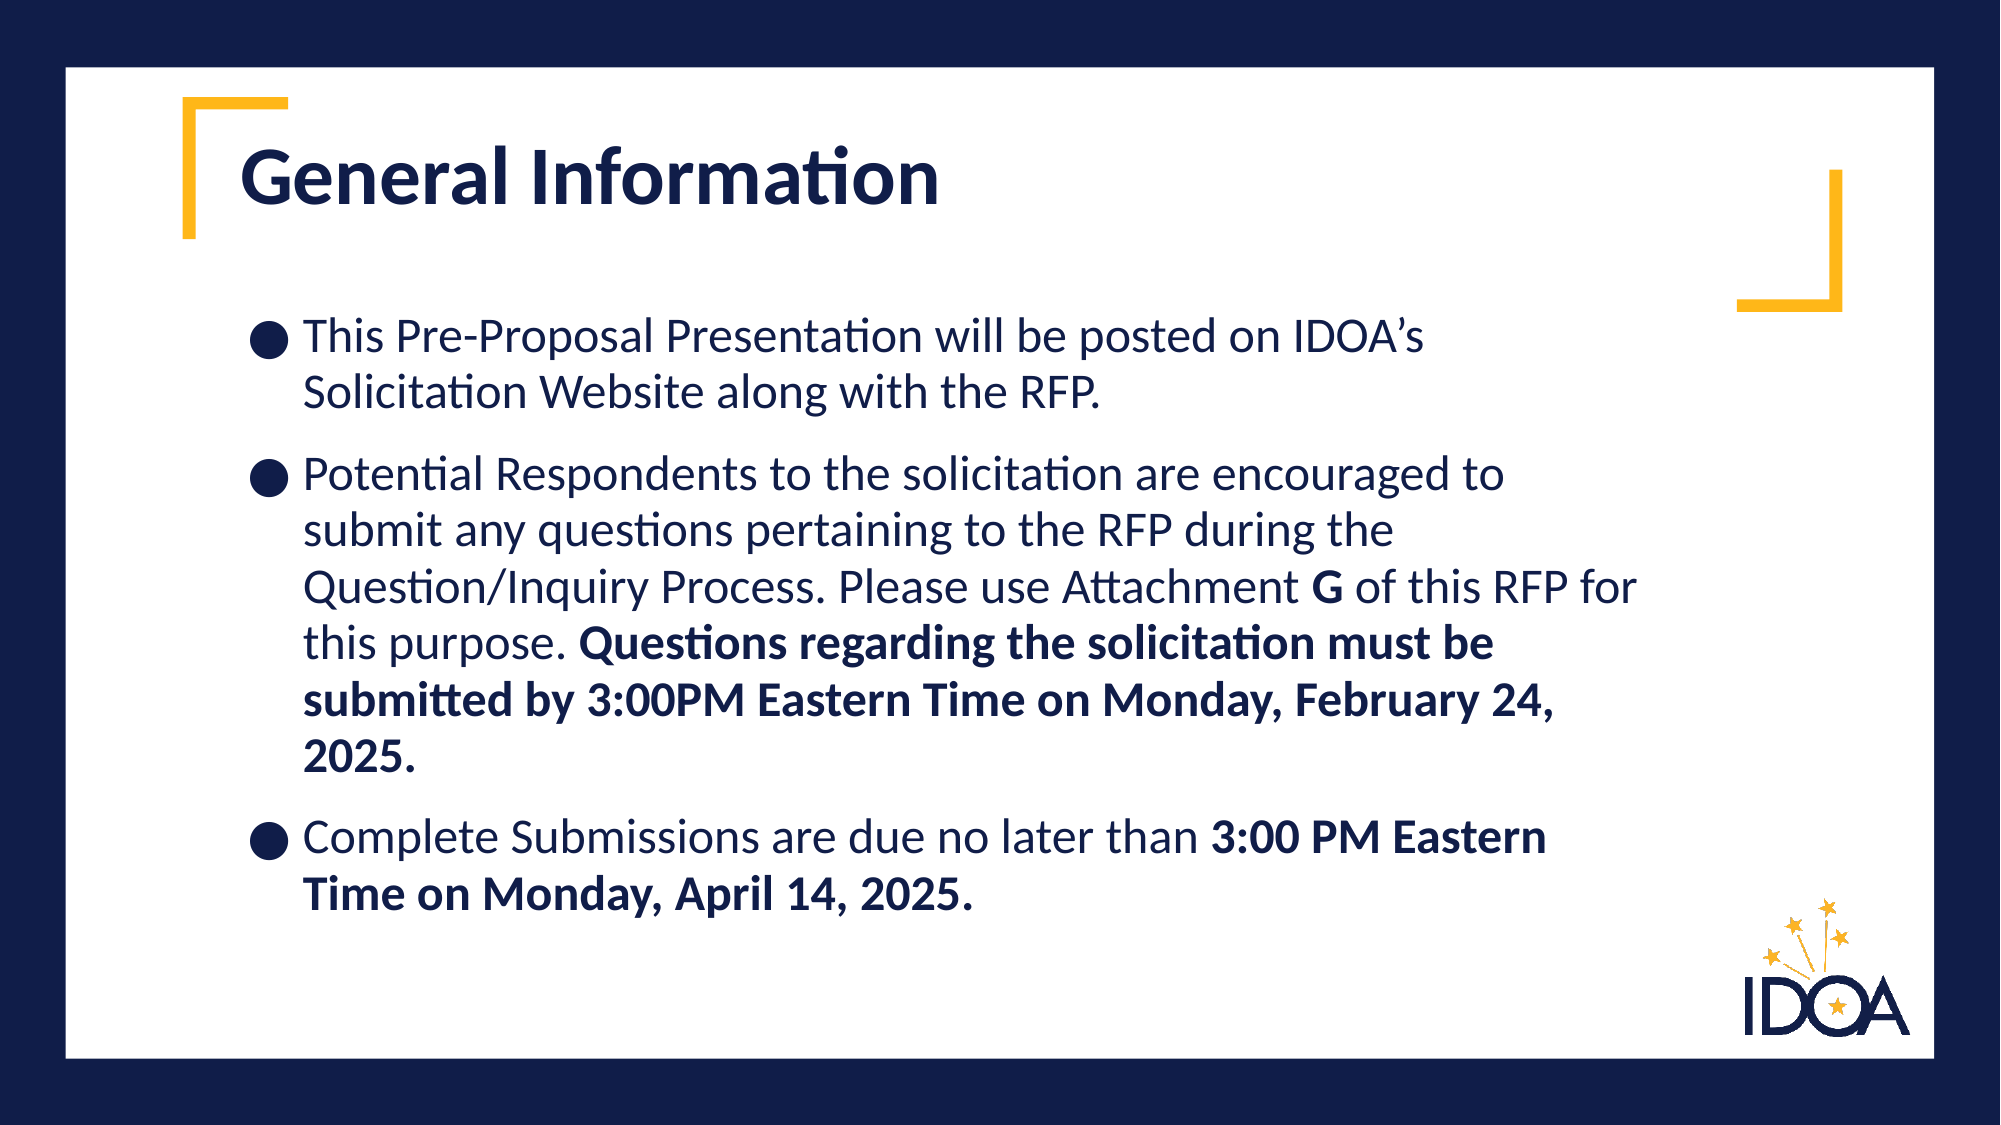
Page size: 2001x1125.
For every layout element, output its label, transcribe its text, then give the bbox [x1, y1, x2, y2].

picture [1702, 857, 1959, 1114]
title General Information [225, 125, 1800, 262]
list This Pre-Proposal Presentation will be posted on IDOA’s Solicitation Website along with the RFP. Potential Respondents to the solicitation are encouraged to submit any questions pertaining to the RFP during the Question/Inquiry Process. Please use Attachment G of this RFP for this purpose. Questions regarding the solicitation must be submitted by 3:00PM Eastern Time on Monday, February 24, 2025. Complete Submissions are due no later than 3:00 PM Eastern Time on Monday, April 14, 2025. [225, 299, 1658, 951]
